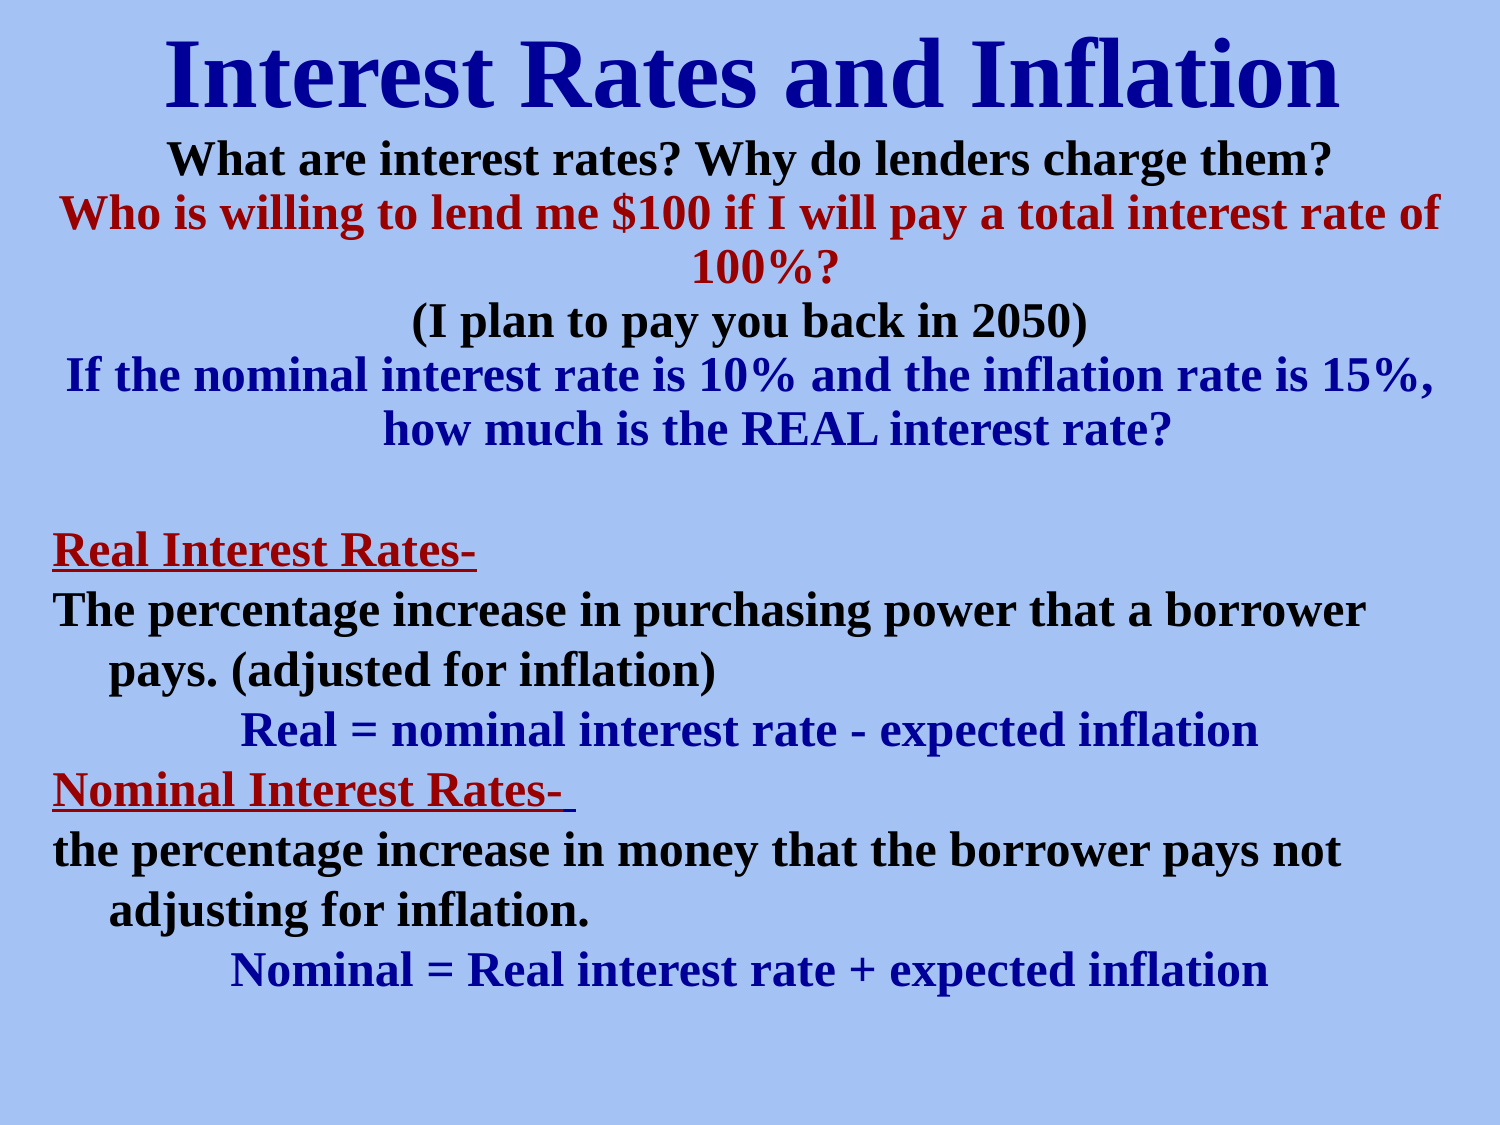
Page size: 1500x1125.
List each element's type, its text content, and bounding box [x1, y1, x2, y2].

text_box Interest Rates and Inflation [31, 0, 1500, 135]
text_box What are interest rates? Why do lenders charge them? Who is willing to lend me $100 if I will pay a total interest rate of 100%? (I plan to pay you back in 2050) If the nominal interest rate is 10% and the inflation rate is 15%, how much is the REAL interest rate? Real Interest Rates- The percentage increase in purchasing power that a borrower pays. (adjusted for inflation) Real = nominal interest rate - expected inflation Nominal Interest Rates- the percentage increase in money that the borrower pays not adjusting for inflation. Nominal = Real interest rate + expected inflation [37, 125, 1463, 1111]
